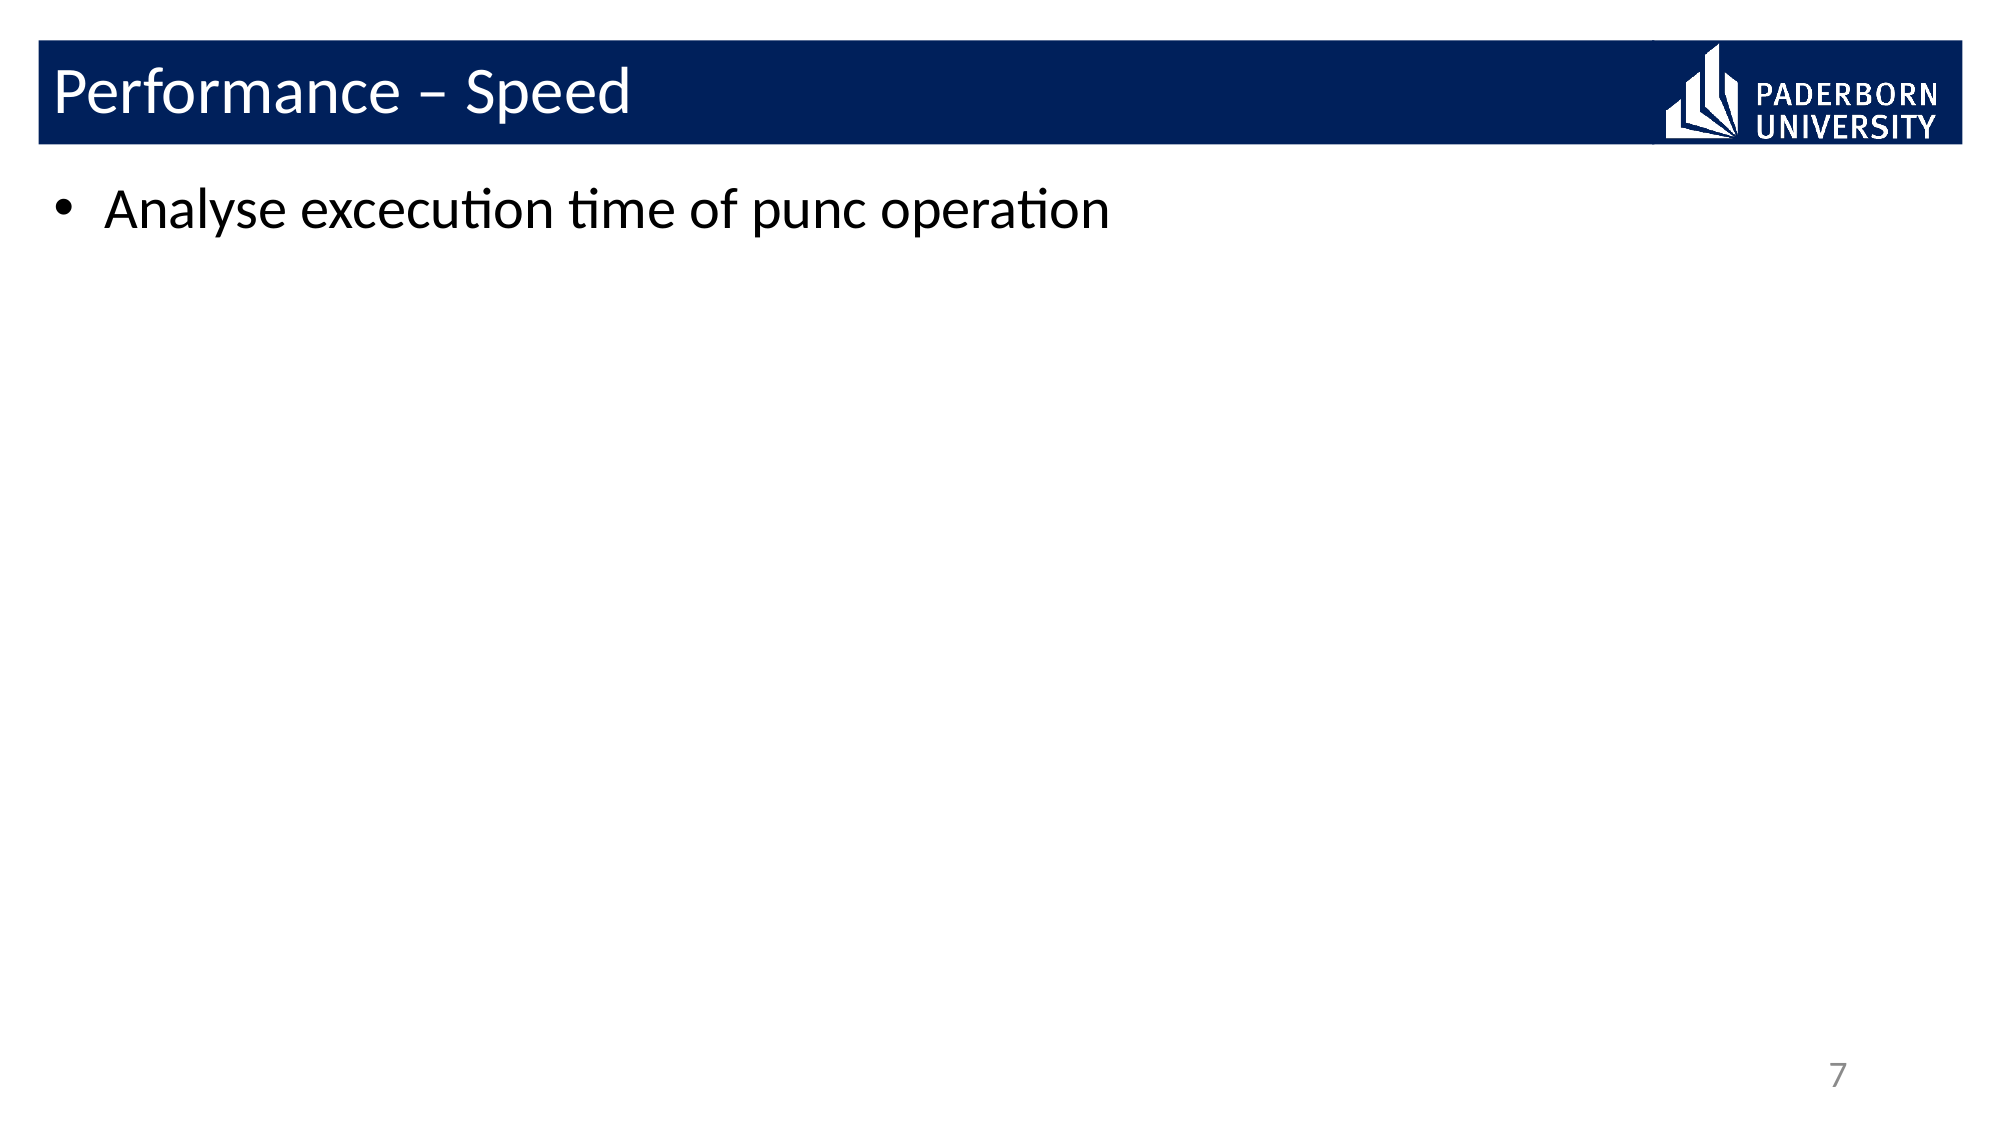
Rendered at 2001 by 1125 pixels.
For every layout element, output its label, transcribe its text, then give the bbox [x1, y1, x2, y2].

slide_number 7 [1412, 1042, 1863, 1103]
title Performance – Speed [38, 40, 1655, 145]
picture [1666, 43, 1936, 139]
list Analyse excecution time of punc operation [38, 170, 1961, 1030]
